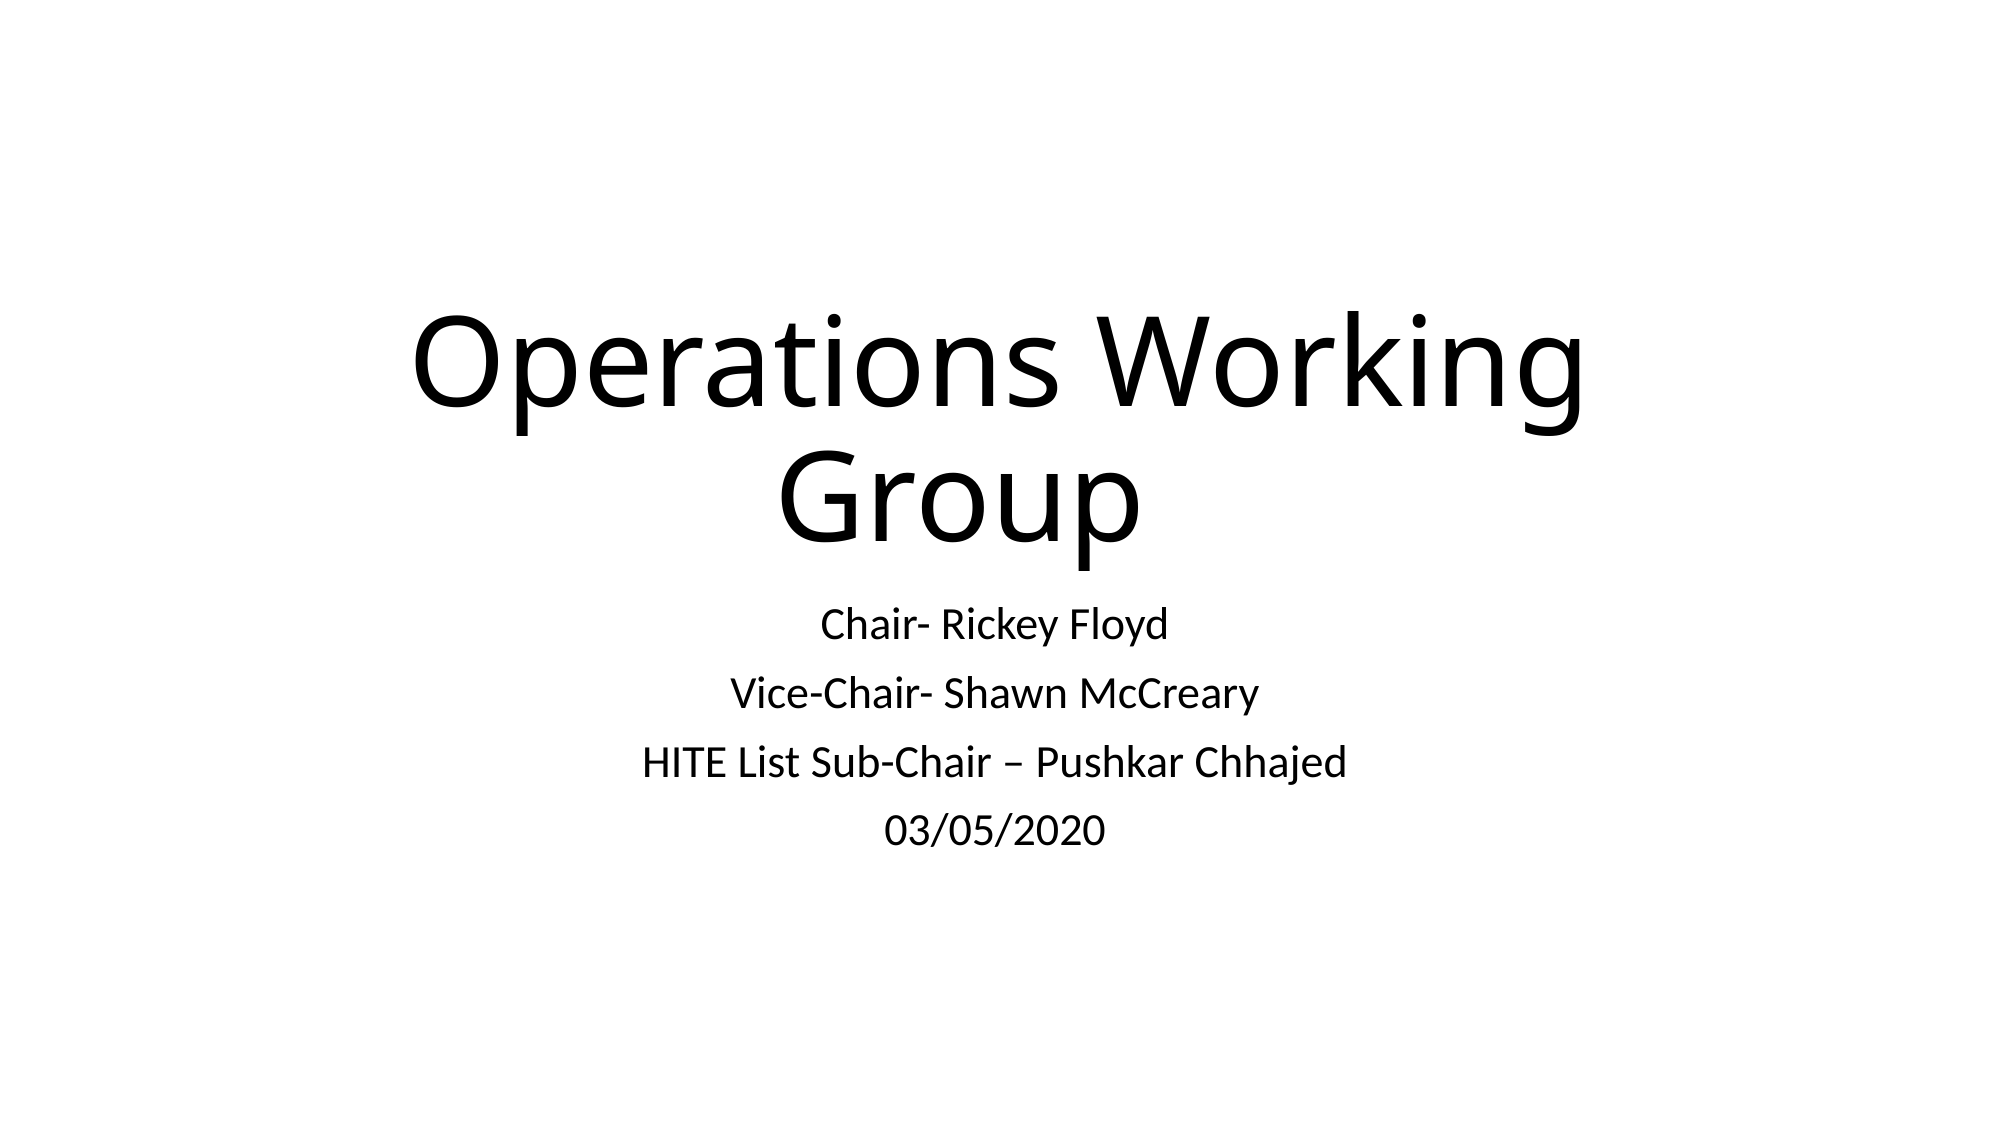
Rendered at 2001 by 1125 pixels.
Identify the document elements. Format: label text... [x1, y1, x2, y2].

subtitle Chair- Rickey Floyd Vice-Chair- Shawn McCreary HITE List Sub-Chair – Pushkar Chhajed 03/05/2020 [245, 592, 1746, 865]
title Operations Working Group [249, 184, 1750, 576]
